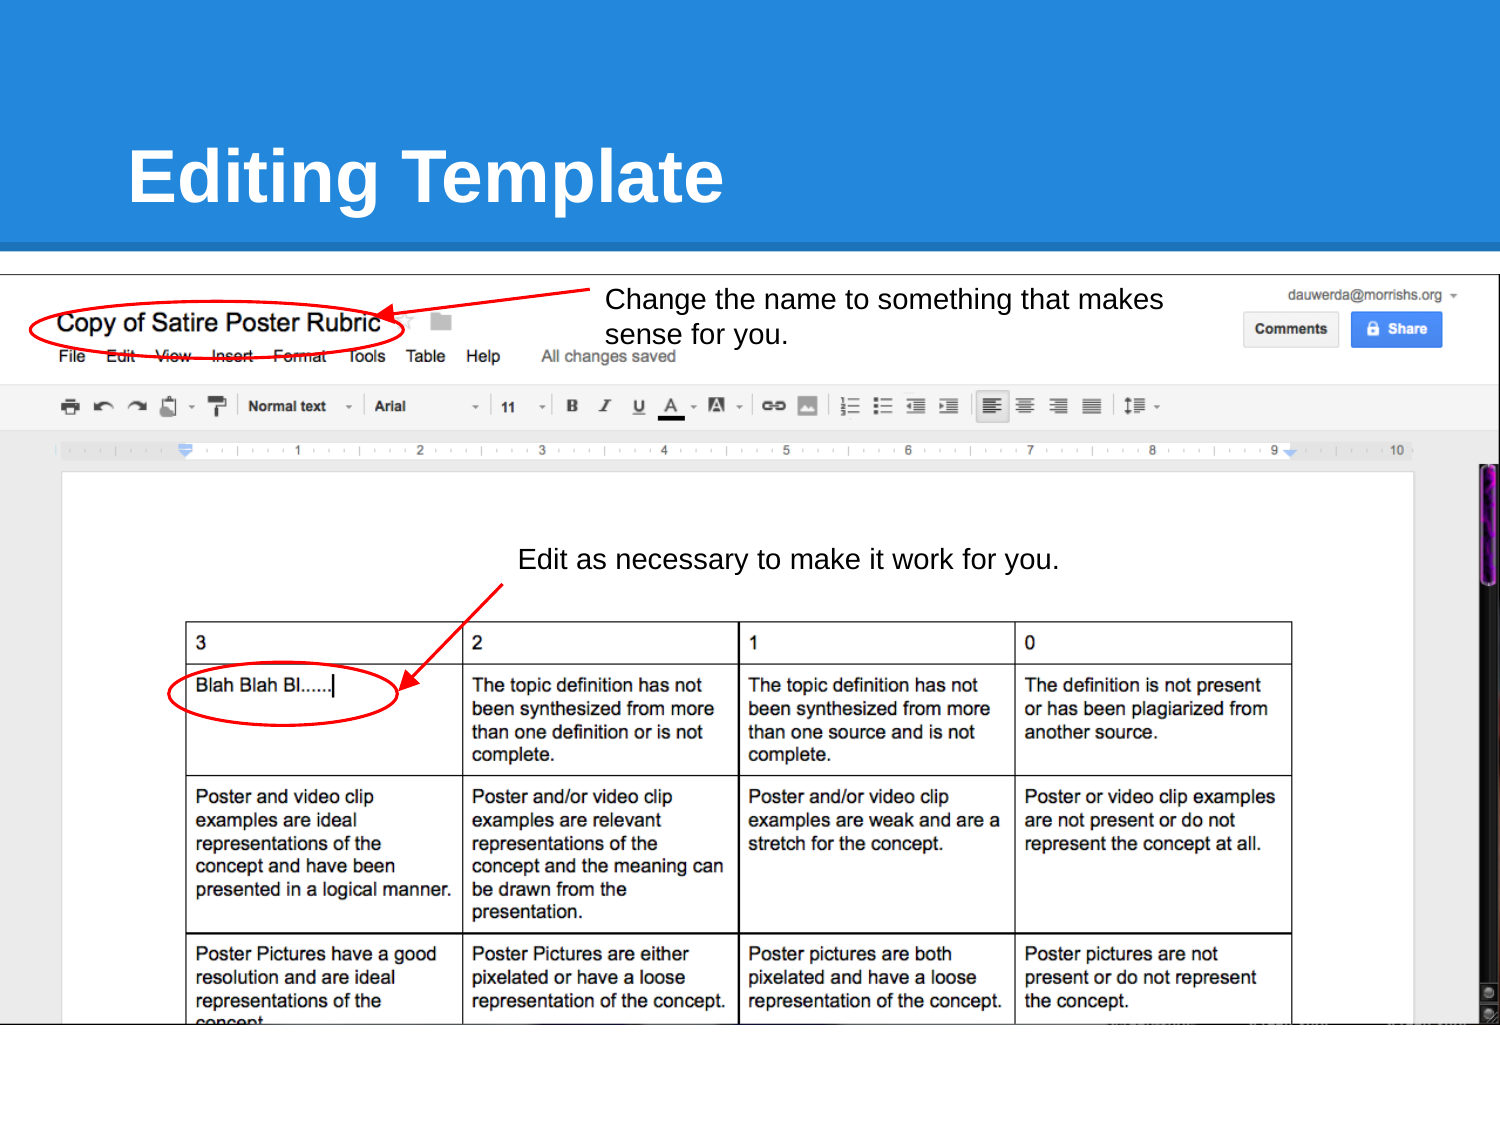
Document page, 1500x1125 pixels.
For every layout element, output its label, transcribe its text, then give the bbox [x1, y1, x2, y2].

text_box [30, 301, 404, 359]
text_box Edit as necessary to make it work for you. [502, 524, 1103, 590]
title Editing Template [75, 14, 1425, 233]
text_box Change the name to something that makes sense for you. [589, 265, 1260, 366]
text_box [0, 274, 1500, 1025]
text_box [398, 583, 503, 692]
text_box [168, 662, 396, 726]
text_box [372, 288, 590, 317]
